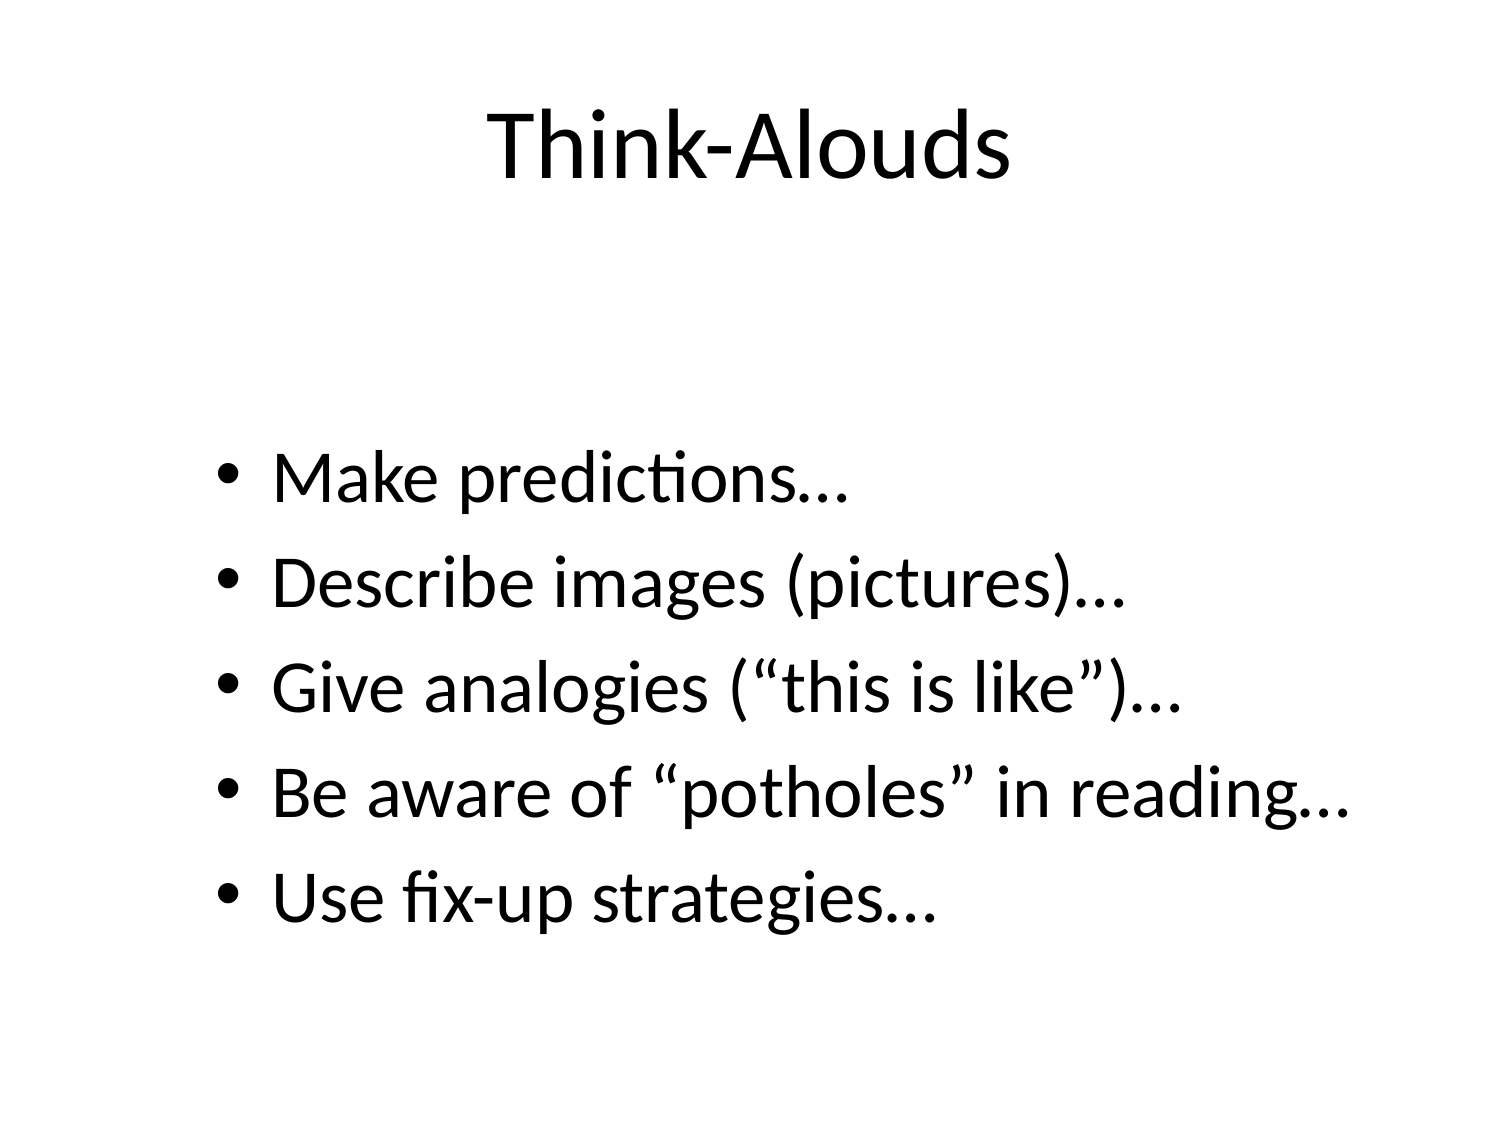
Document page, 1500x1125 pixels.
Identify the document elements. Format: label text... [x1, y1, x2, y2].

title Think-Alouds [75, 45, 1425, 233]
list Make predictions… Describe images (pictures)… Give analogies (“this is like”)… Be aware of “potholes” in reading… Use fix-up strategies… [200, 324, 1500, 1050]
